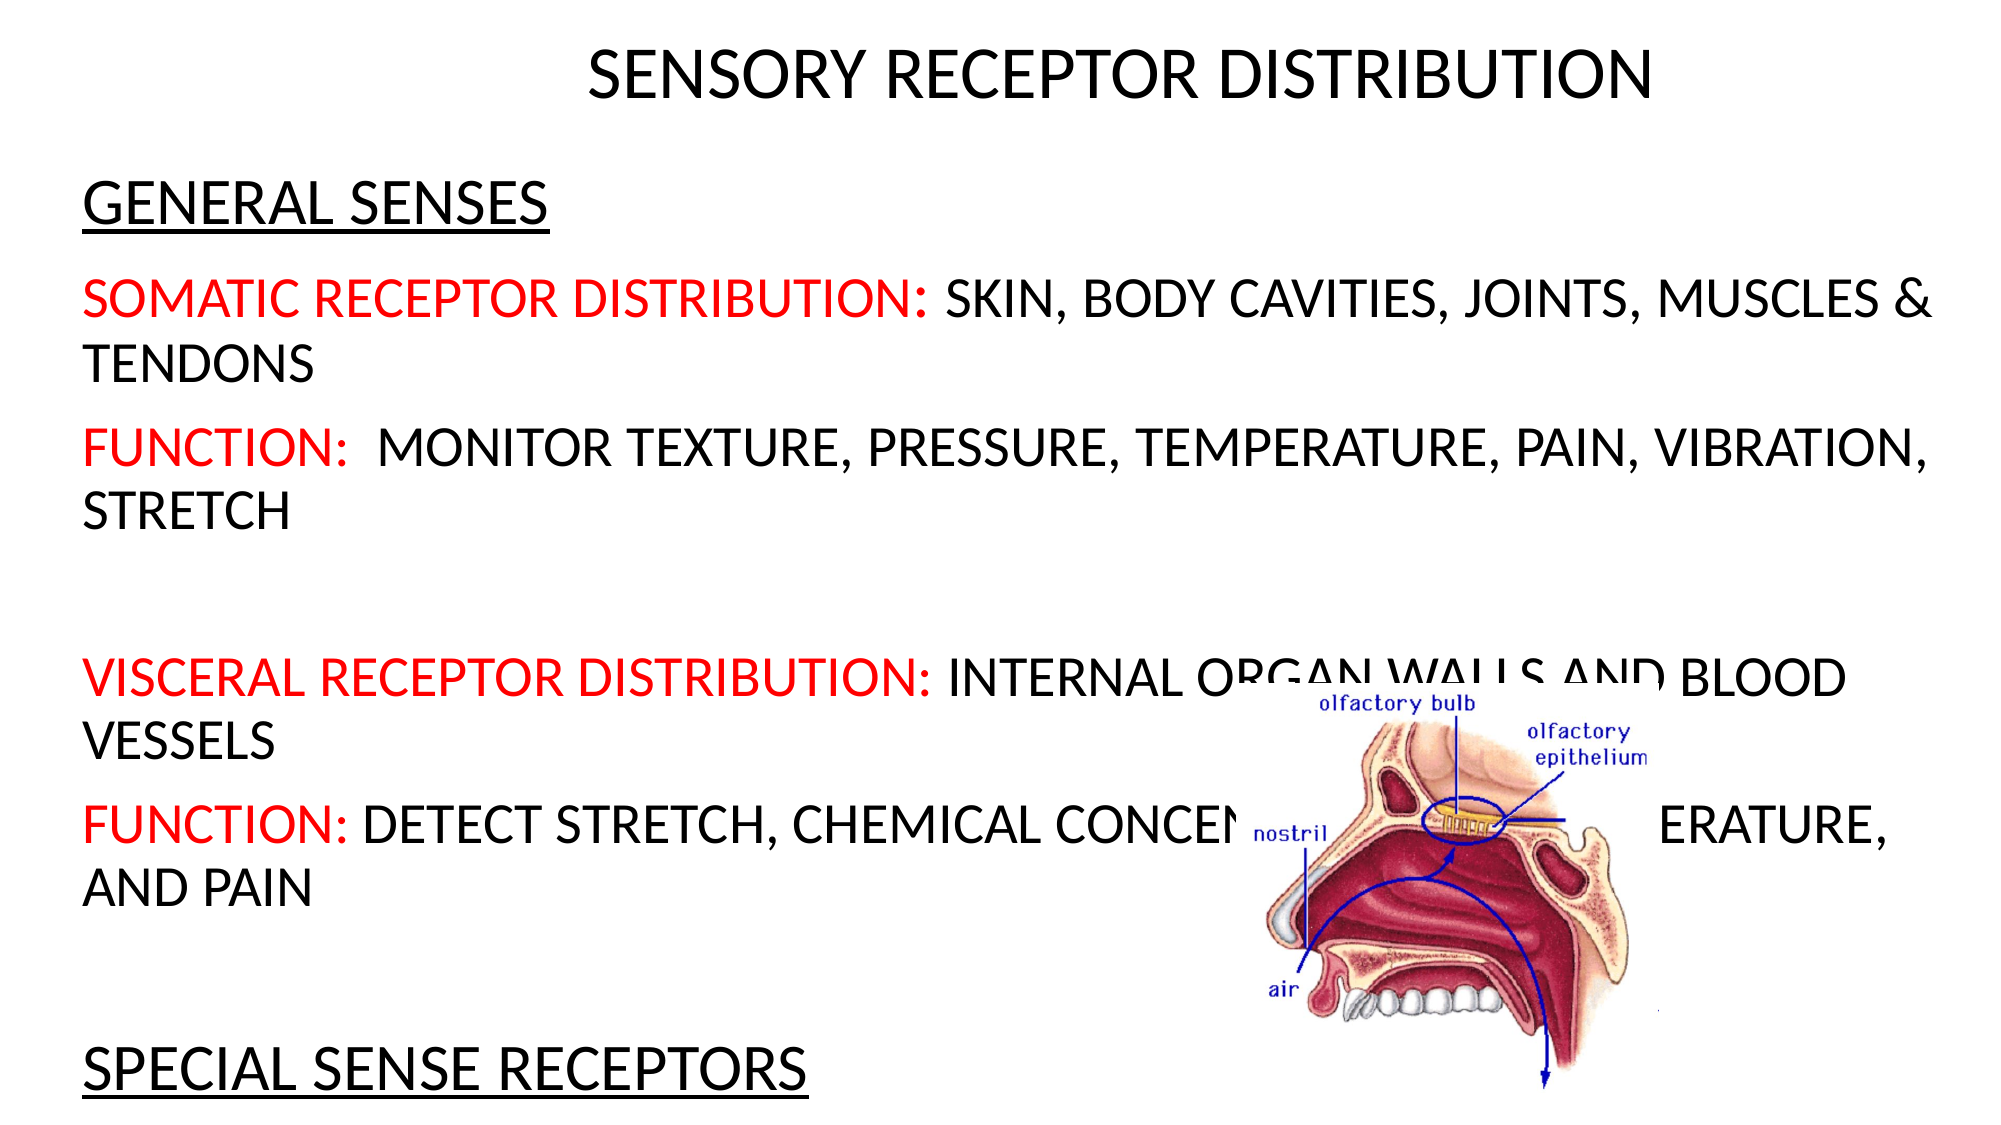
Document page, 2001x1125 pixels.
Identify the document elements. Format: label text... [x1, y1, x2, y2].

picture [1236, 683, 1659, 1098]
text_box General Senses Somatic Receptor Distribution: skin, body cavities, joints, muscles & tendons Function: Monitor texture, pressure, temperature, pain, vibration, stretch Visceral Receptor Distribution: internal organ walls and blood vessels Function: Detect stretch, chemical concentrations, temperature, and pain Special Sense Receptors Specialized, complex sense organs located in the head [67, 160, 1962, 1048]
text_box Sensory Receptor Distribution [573, 26, 2000, 127]
